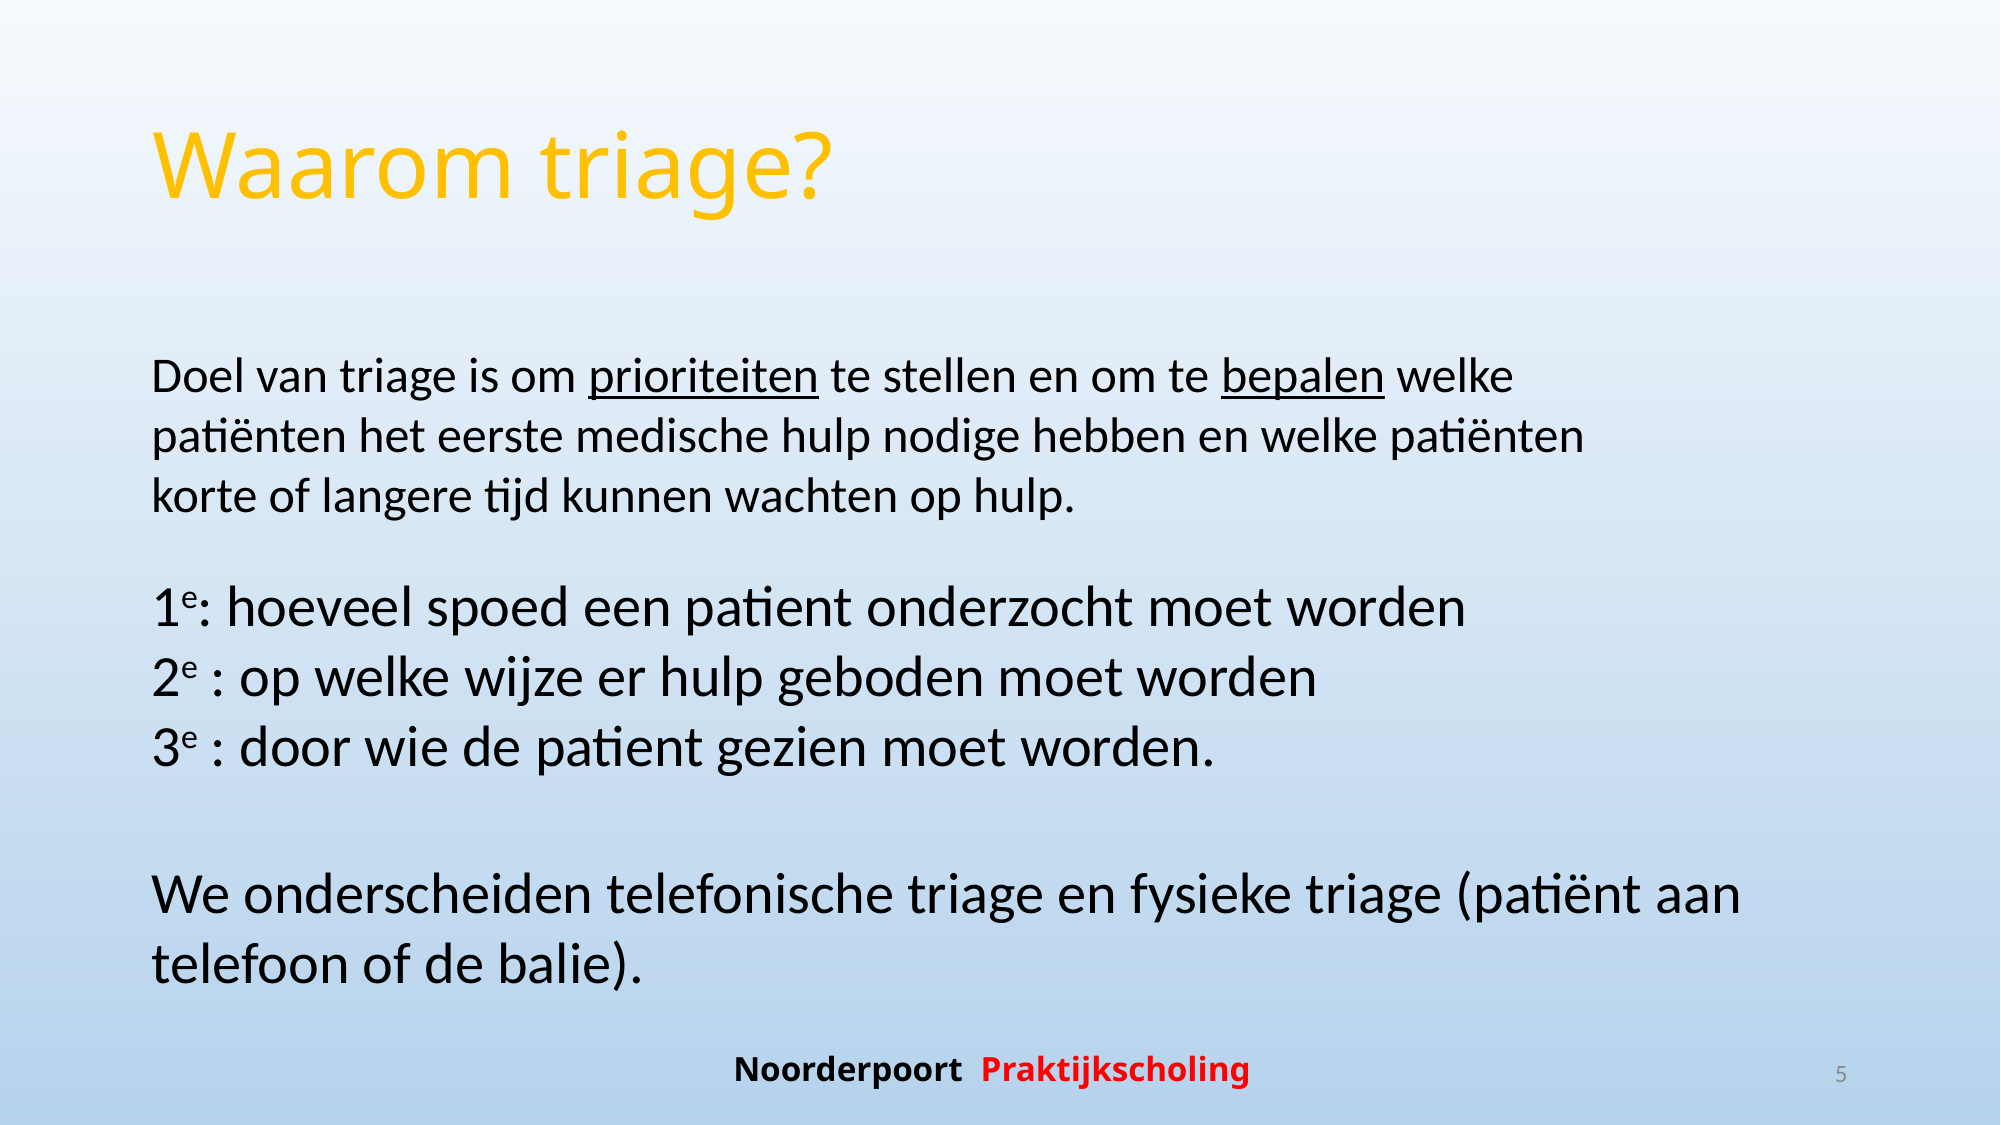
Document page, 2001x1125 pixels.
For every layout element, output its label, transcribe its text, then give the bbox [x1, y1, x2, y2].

text_box We onderscheiden telefonische triage en fysieke triage (patiënt aan telefoon of de balie). [136, 847, 1904, 1003]
text_box Doel van triage is om prioriteiten te stellen en om te bepalen welke patiënten het eerste medische hulp nodige hebben en welke patiënten korte of langere tijd kunnen wachten op hulp. 1e: hoeveel spoed een patient onderzocht moet worden 2e : op welke wijze er hulp geboden moet worden 3e : door wie de patient gezien moet worden. [136, 335, 1631, 785]
footer Noorderpoort Praktijkscholing [249, 1038, 1770, 1099]
title Waarom triage? [137, 59, 1863, 278]
slide_number 5 [1412, 1042, 1863, 1103]
